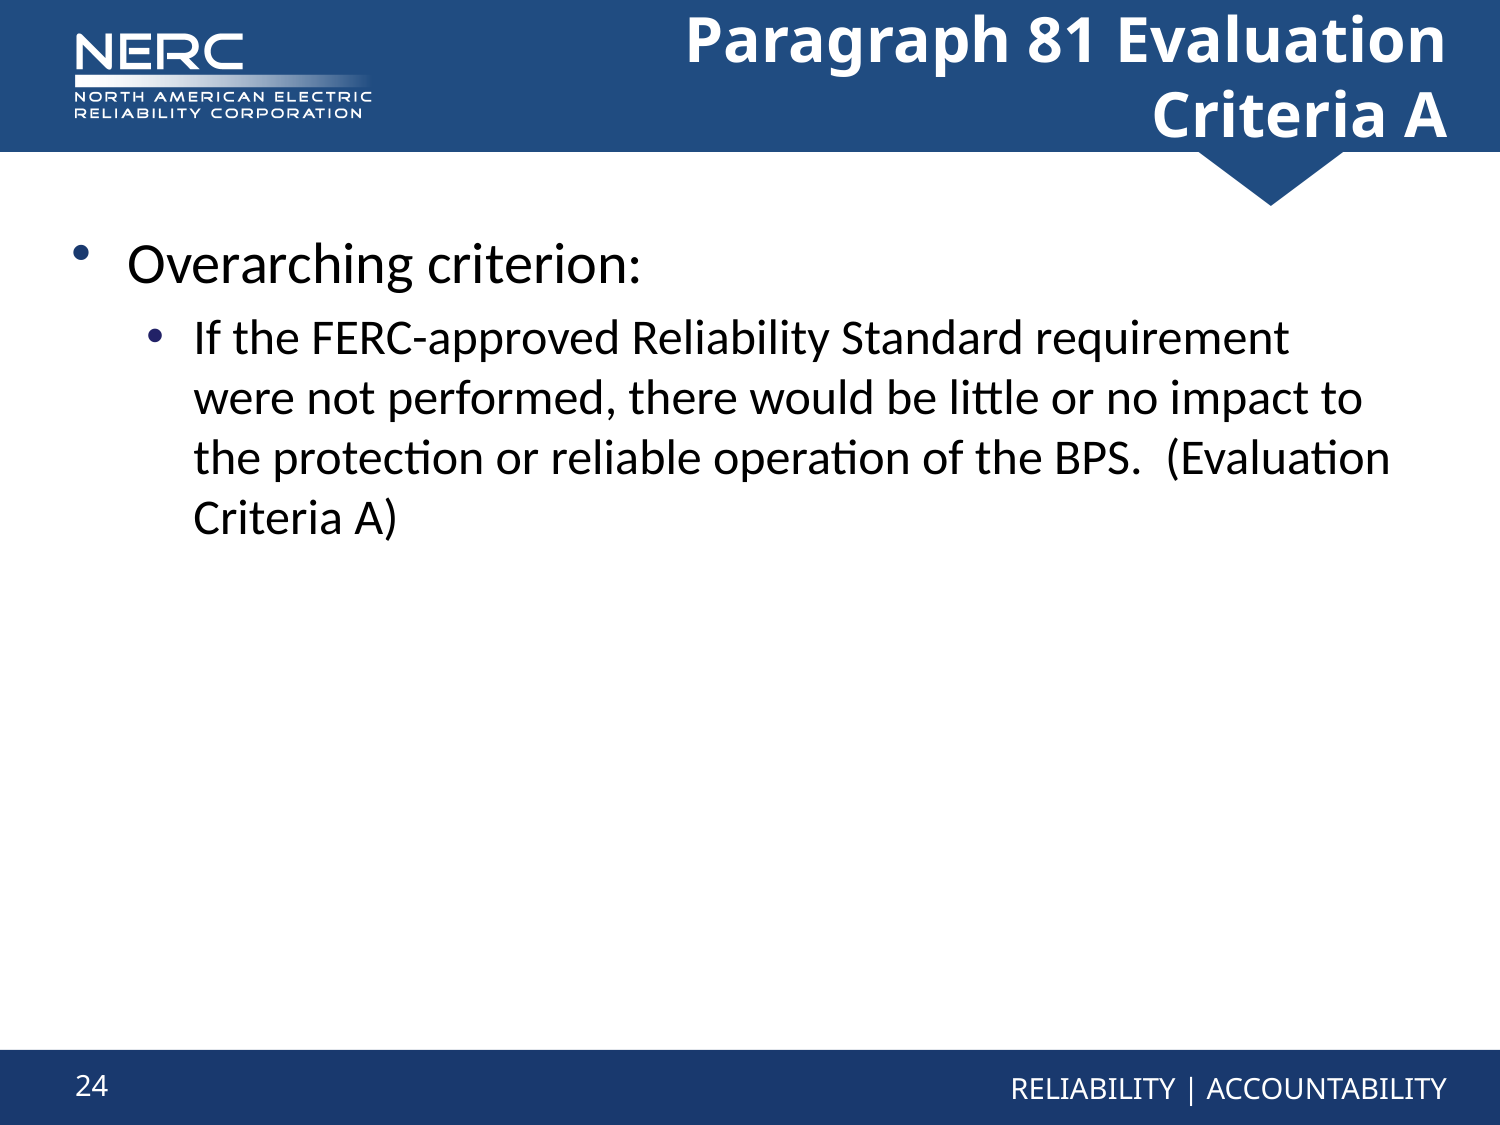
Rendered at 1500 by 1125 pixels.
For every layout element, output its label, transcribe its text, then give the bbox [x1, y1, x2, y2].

picture [0, 0, 1500, 206]
list Overarching criterion: If the FERC-approved Reliability Standard requirement were not performed, there would be little or no impact to the protection or reliable operation of the BPS. (Evaluation Criteria A) [56, 217, 1413, 1013]
title Paragraph 81 Evaluation Criteria A [474, 0, 1463, 100]
